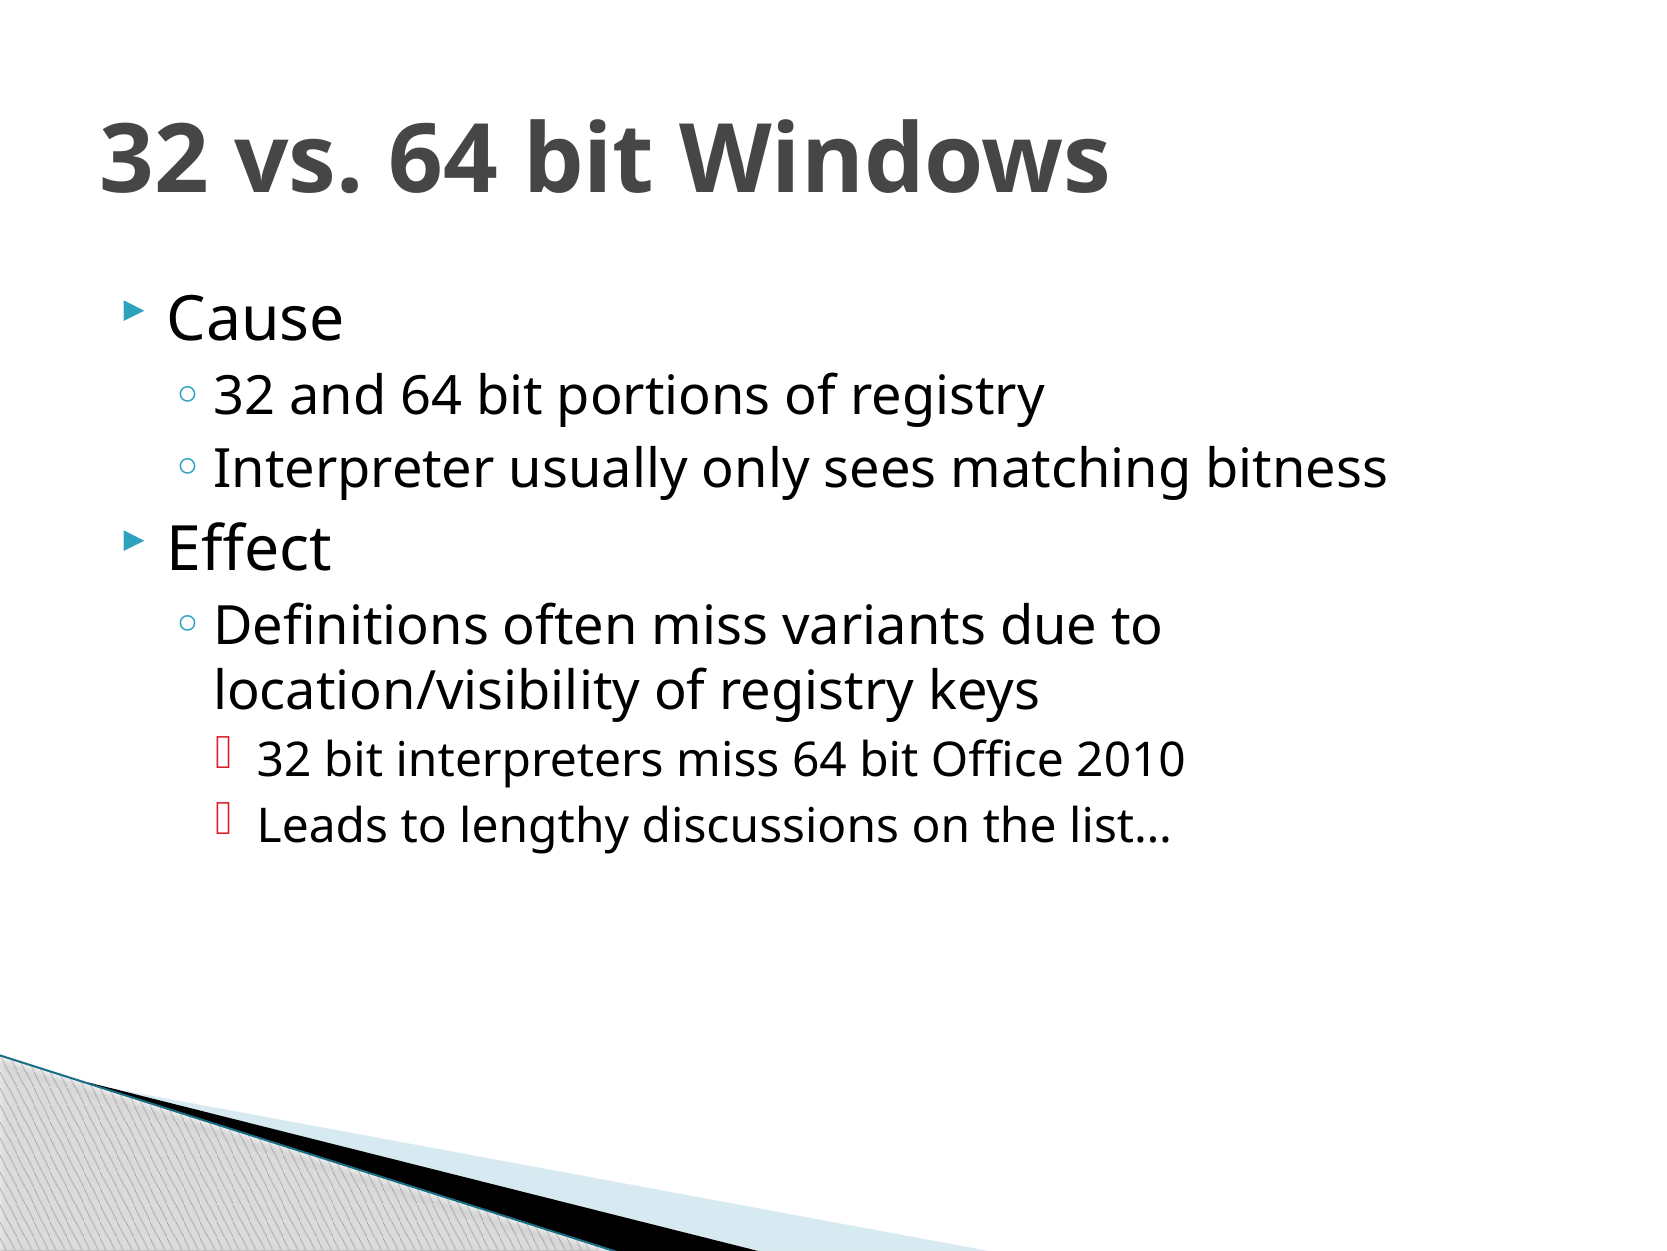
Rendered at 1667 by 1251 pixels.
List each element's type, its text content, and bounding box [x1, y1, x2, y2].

title 32 vs. 64 bit Windows [83, 50, 1584, 259]
list Cause 32 and 64 bit portions of registry Interpreter usually only sees matching bitness Effect Definitions often miss variants due to location/visibility of registry keys 32 bit interpreters miss 64 bit Office 2010 Leads to lengthy discussions on the list… [83, 270, 1584, 1095]
